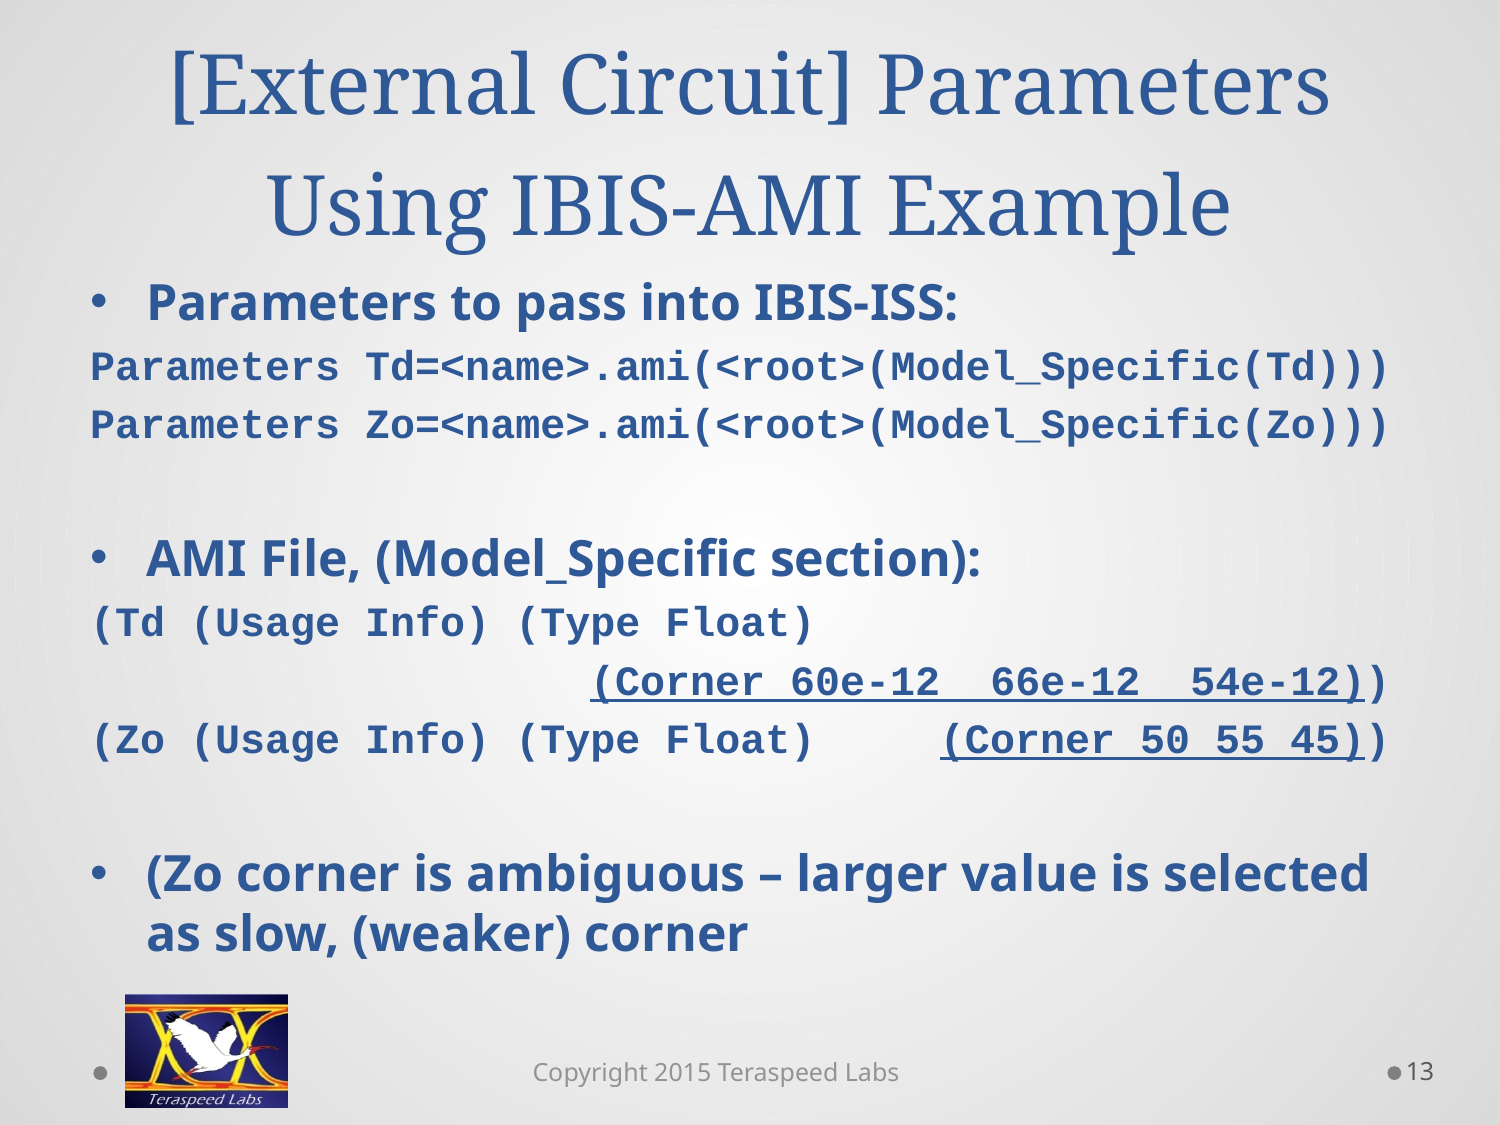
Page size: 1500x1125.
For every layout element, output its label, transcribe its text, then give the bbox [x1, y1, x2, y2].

slide_number 13 [1401, 1042, 1494, 1103]
picture [125, 1005, 288, 1108]
title [External Circuit] Parameters Using IBIS-AMI Example [75, 0, 1425, 262]
footer Copyright 2015 Teraspeed Labs [525, 1043, 993, 1103]
list Parameters to pass into IBIS-ISS: Parameters Td=<name>.ami(<root>(Model_Specific(Td))) Parameters Zo=<name>.ami(<root>(Model_Specific(Zo))) AMI File, (Model_Specific section): (Td (Usage Info) (Type Float) (Corner 60e-12 66e-12 54e-12)) (Zo (Usage Info) (Type Float) (Corner 50 55 45)) (Zo corner is ambiguous – larger value is selected as slow, (weaker) corner [75, 262, 1425, 1005]
